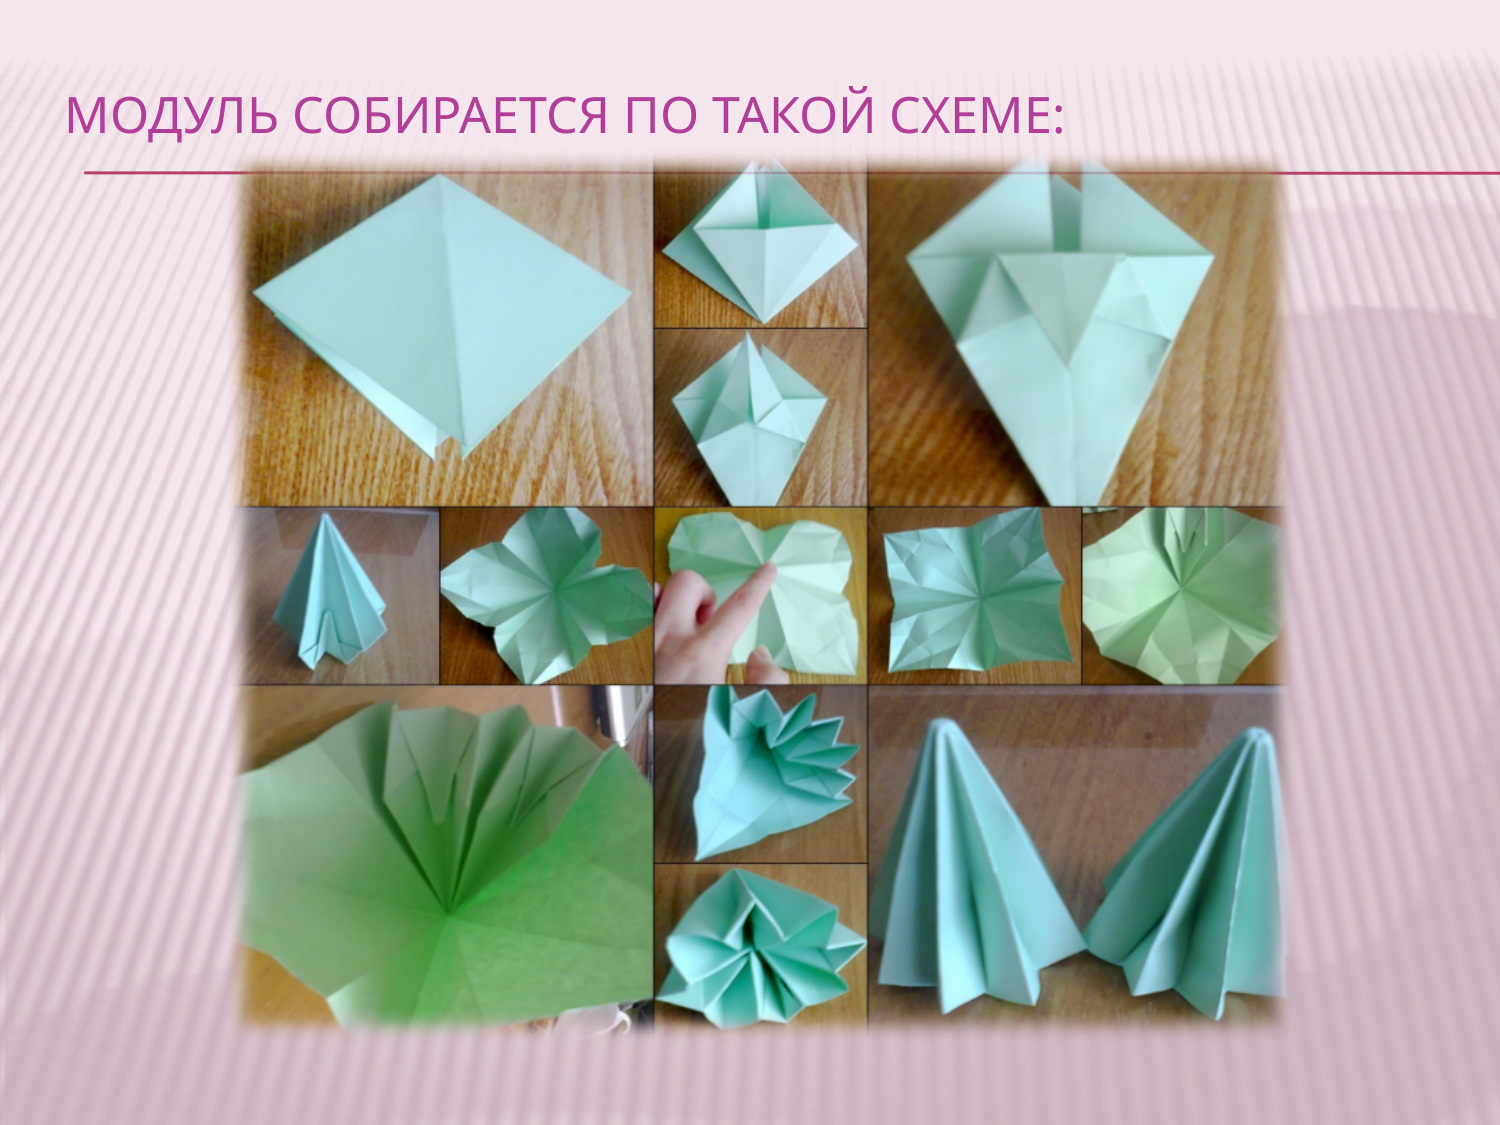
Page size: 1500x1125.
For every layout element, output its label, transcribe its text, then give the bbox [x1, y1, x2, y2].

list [224, 149, 1297, 1043]
title Модуль собирается по такой схеме: [50, 75, 1475, 213]
